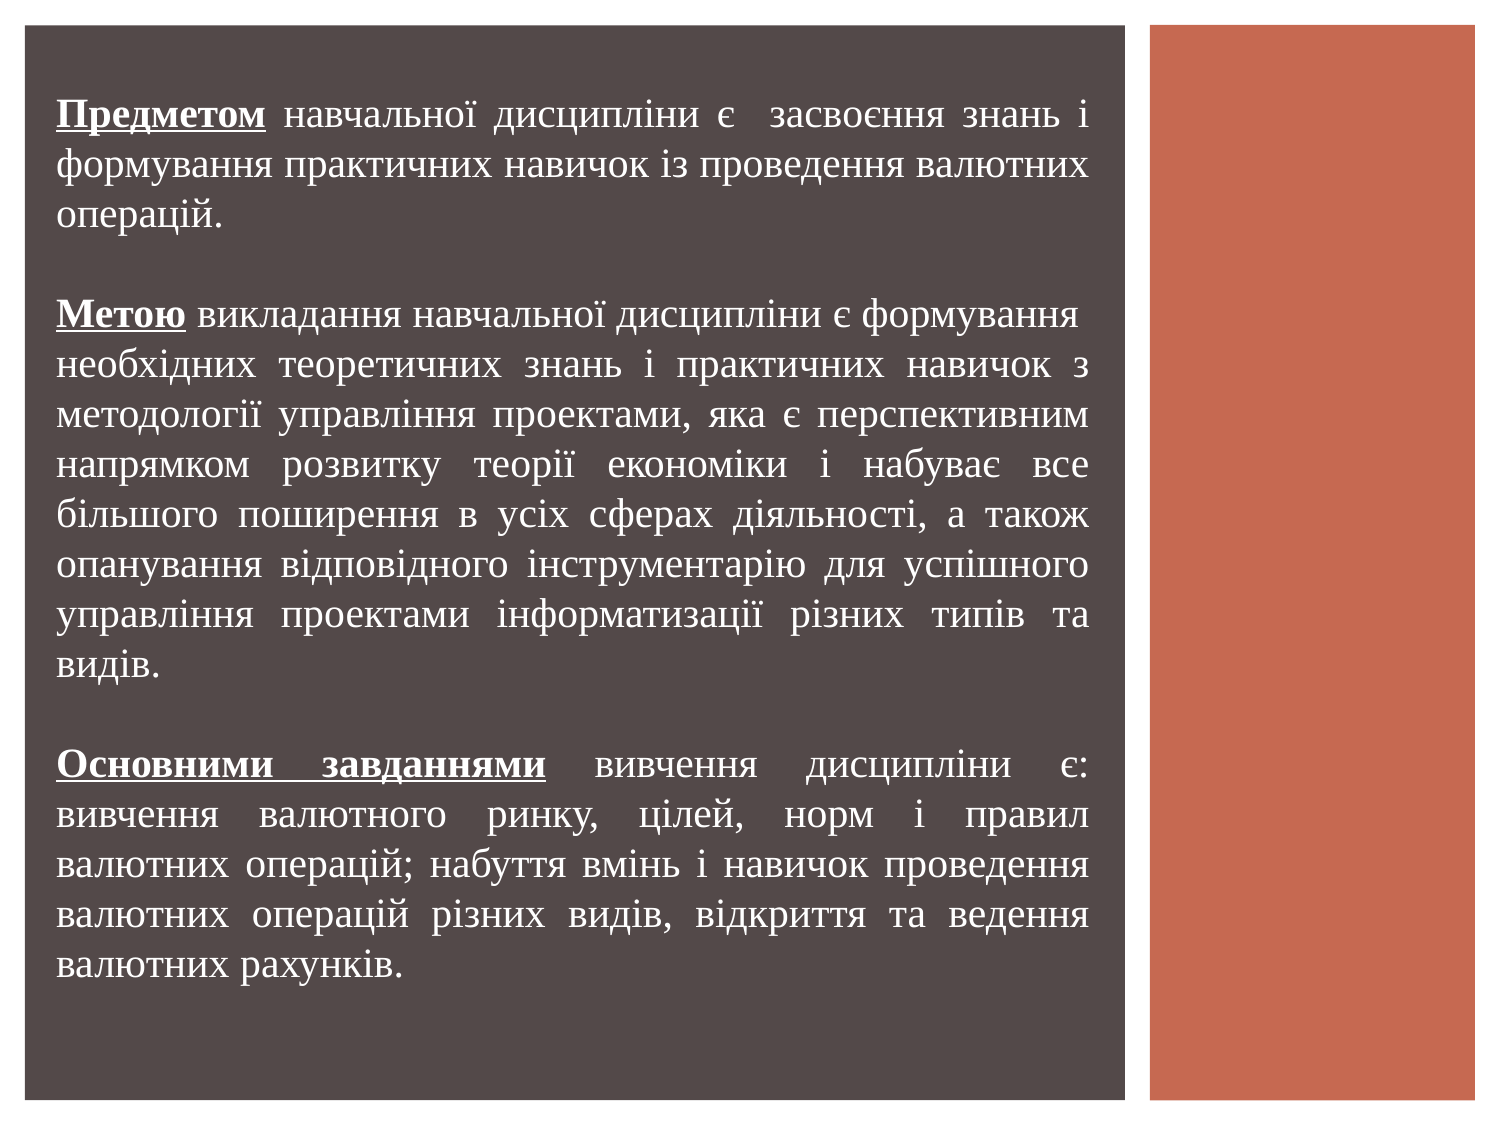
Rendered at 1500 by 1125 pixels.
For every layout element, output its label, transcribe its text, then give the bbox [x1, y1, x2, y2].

text_box Предметом навчальної дисципліни є засвоєння знань і формування практичних навичок із проведення валютних операцій. Метою викладання навчальної дисципліни є формування необхідних теоретичних знань і практичних навичок з методології управління проектами, яка є перспективним напрямком розвитку теорії економіки і набуває все більшого поширення в усіх сферах діяльності, а також опанування відповідного інструментарію для успішного управління проектами інформатизації різних типів та видів. Основними завданнями вивчення дисципліни є: вивчення валютного ринку, цілей, норм і правил валютних операцій; набуття вмінь і навичок проведення валютних операцій різних видів, відкриття та ведення валютних рахунків. [41, 78, 1105, 994]
